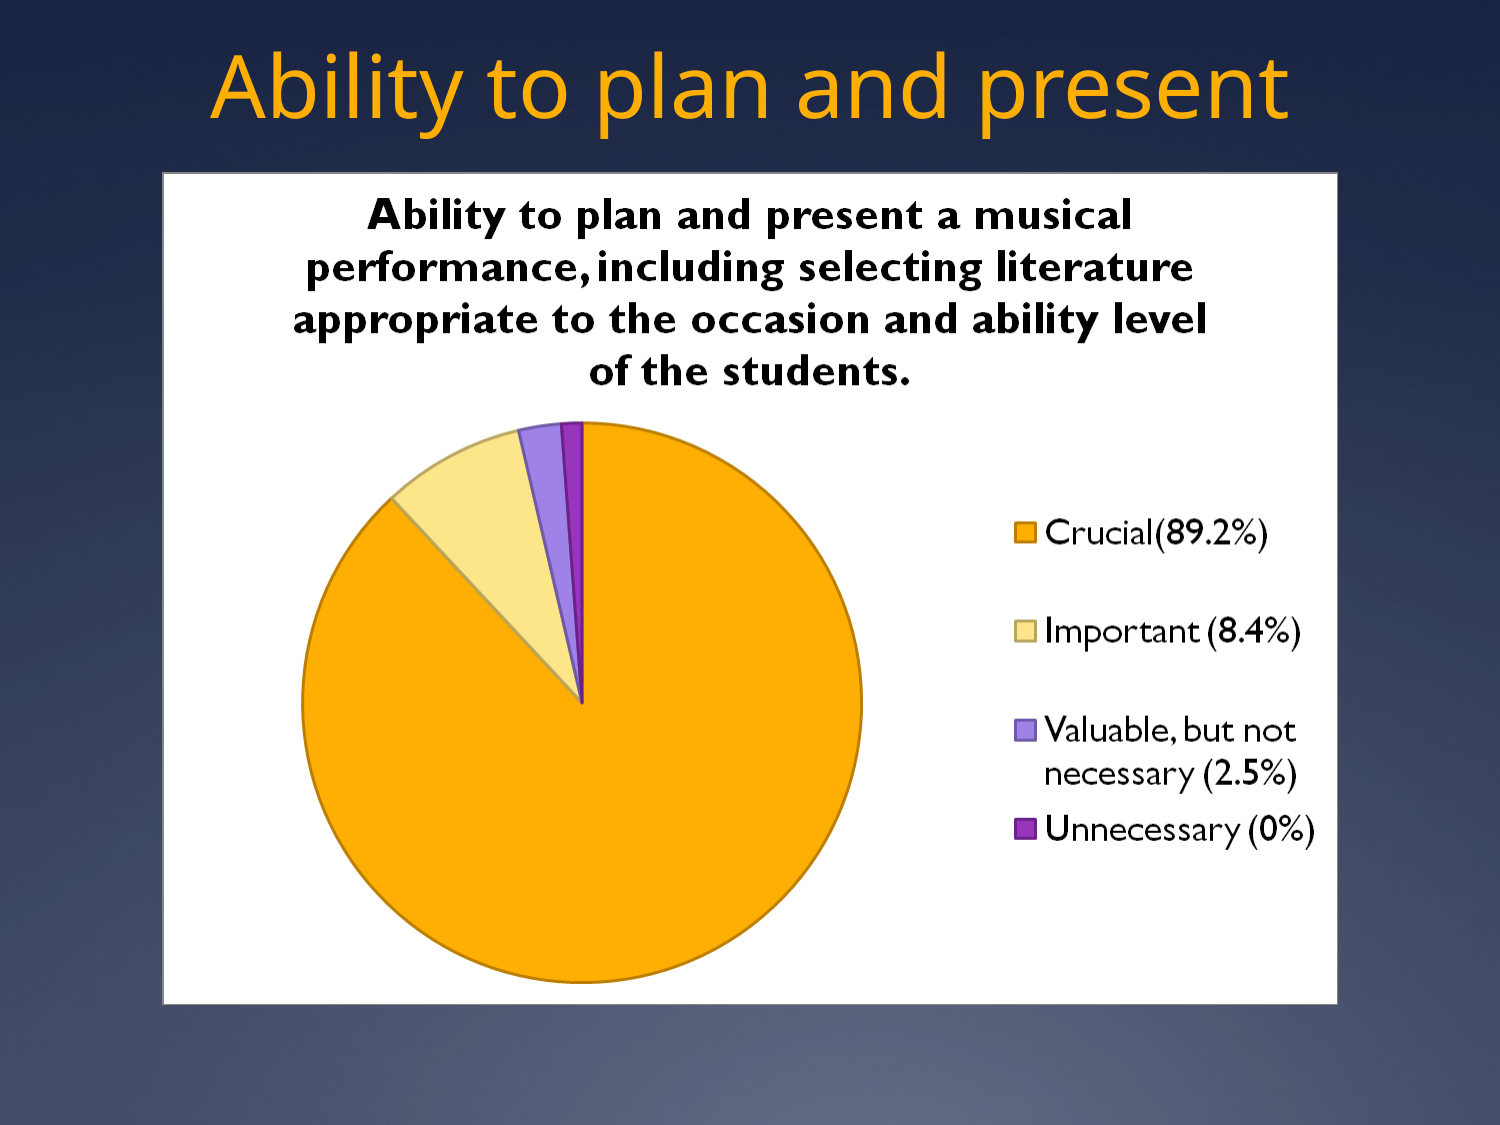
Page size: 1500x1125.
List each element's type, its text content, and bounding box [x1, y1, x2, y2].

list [161, 171, 1339, 1006]
title Ability to plan and present [100, 23, 1400, 145]
